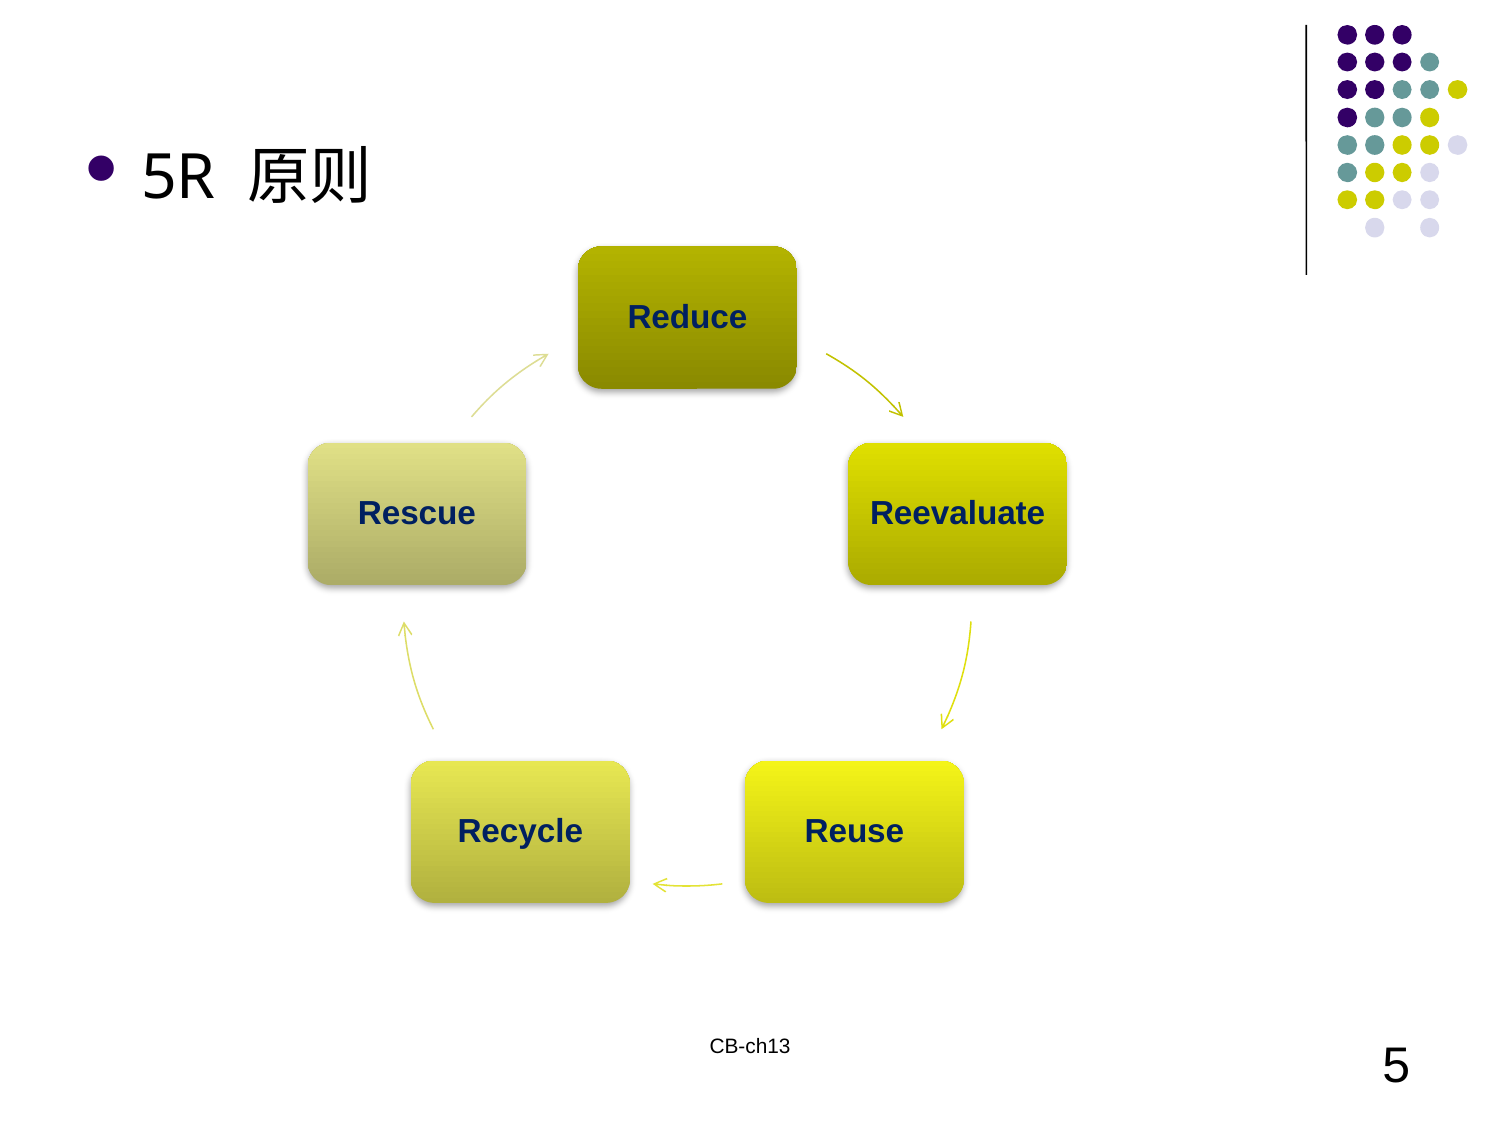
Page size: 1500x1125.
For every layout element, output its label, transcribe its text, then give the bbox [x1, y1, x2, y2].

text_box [187, 245, 1188, 913]
slide_number 5 [1074, 1024, 1426, 1101]
text_box 5R 原则 [70, 128, 1421, 853]
footer CB-ch13 [512, 1024, 988, 1101]
